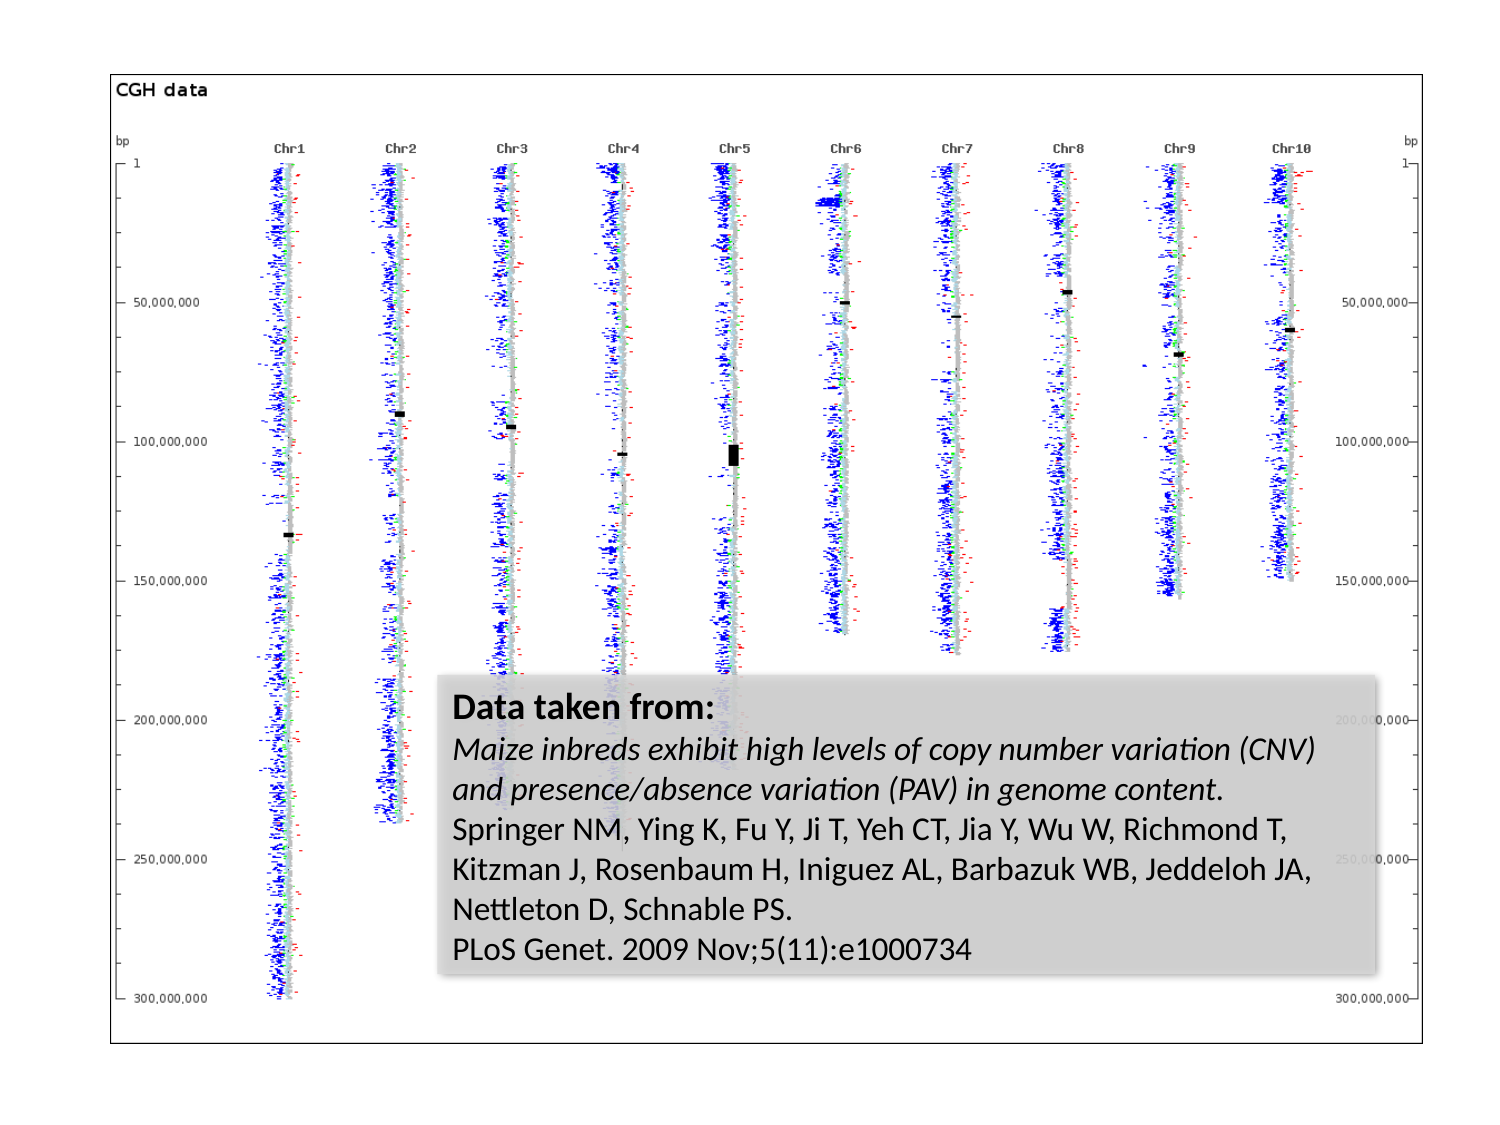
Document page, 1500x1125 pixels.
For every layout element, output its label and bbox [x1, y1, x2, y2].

picture [110, 74, 1424, 1045]
